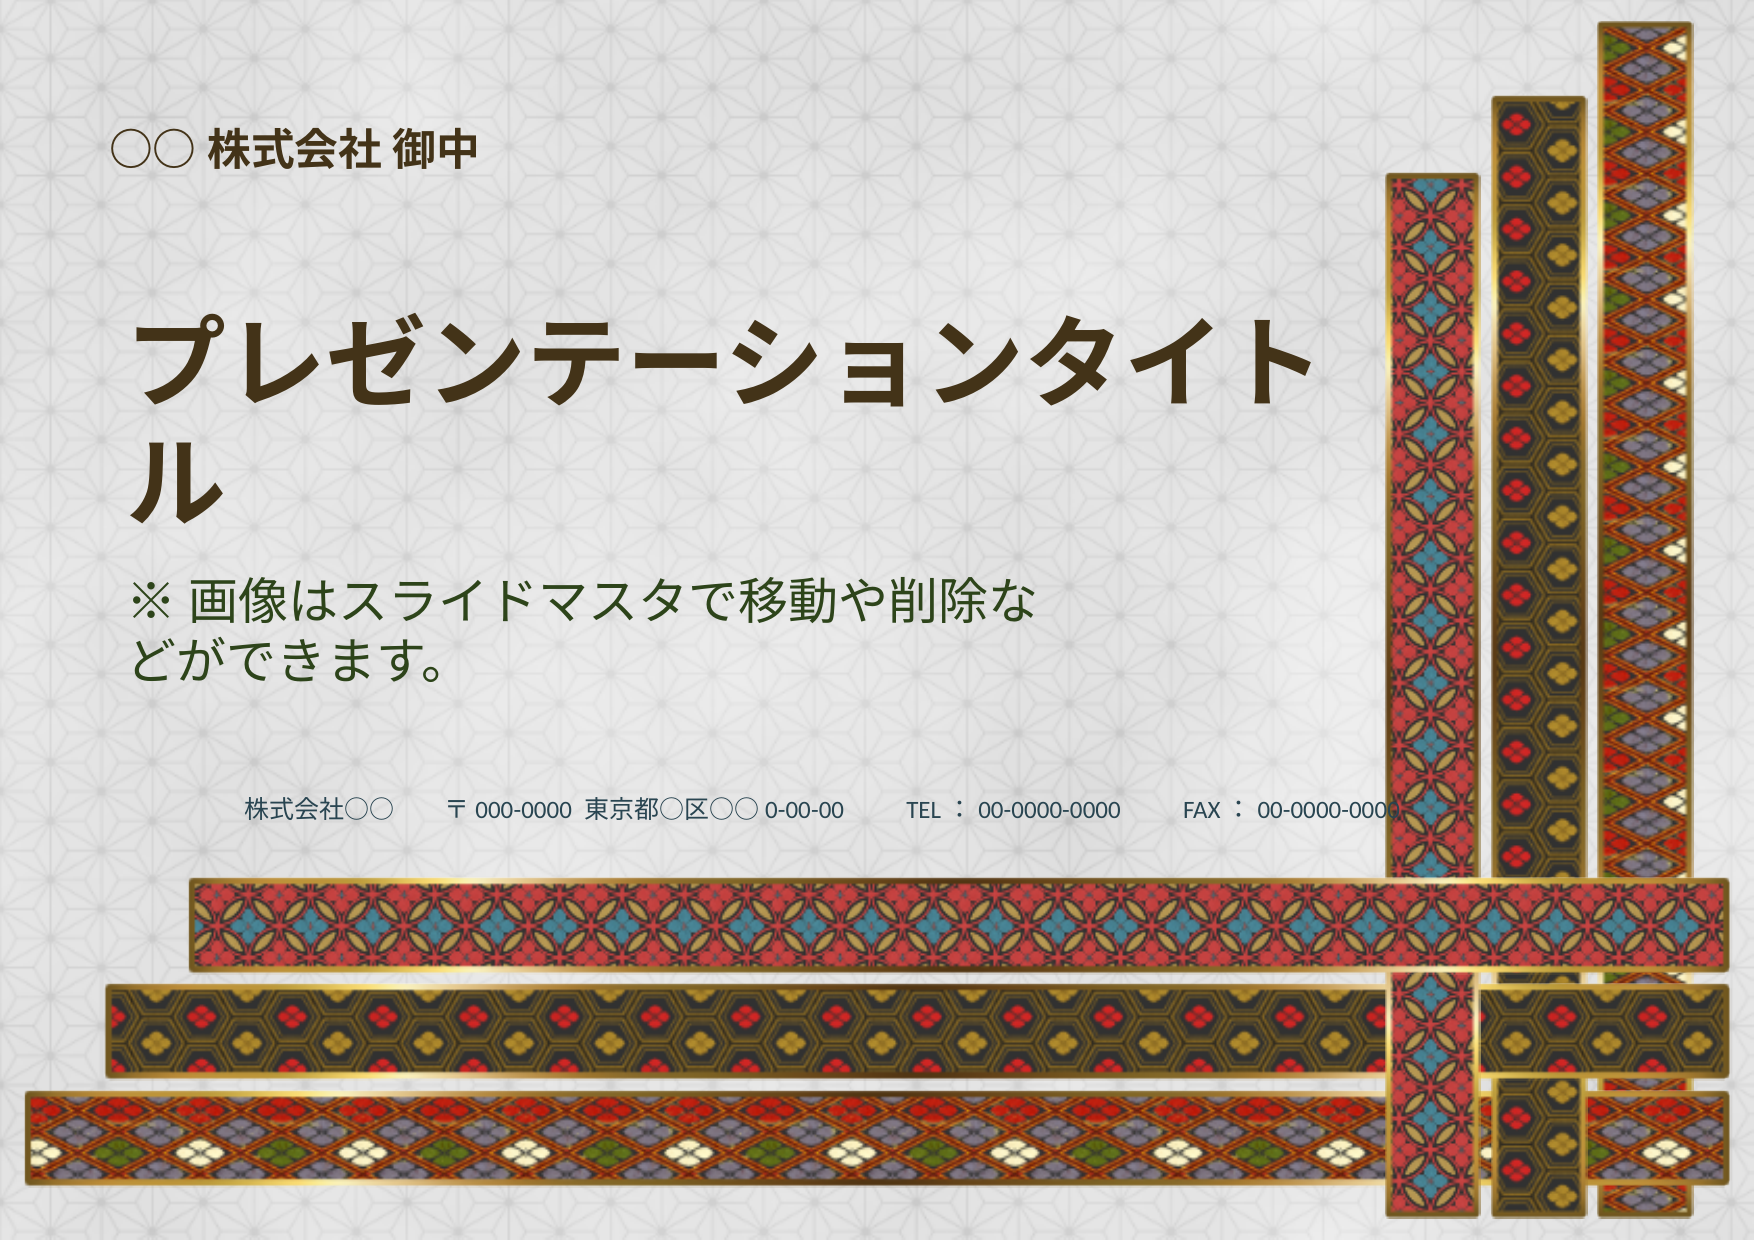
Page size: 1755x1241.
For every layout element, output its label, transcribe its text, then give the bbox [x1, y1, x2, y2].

text_box ○○株式会社 御中 [109, 112, 1160, 184]
subtitle ※画像はスライドマスタで移動や削除などができます。 [109, 560, 1079, 634]
title プレゼンテーションタイトル [109, 418, 1362, 540]
picture [0, 0, 1754, 1240]
text_box 株式会社○○ 〒000-0000 東京都○区○○0-00-00 TEL：00-0000-0000 FAX：00-0000-0000 [227, 785, 1279, 832]
